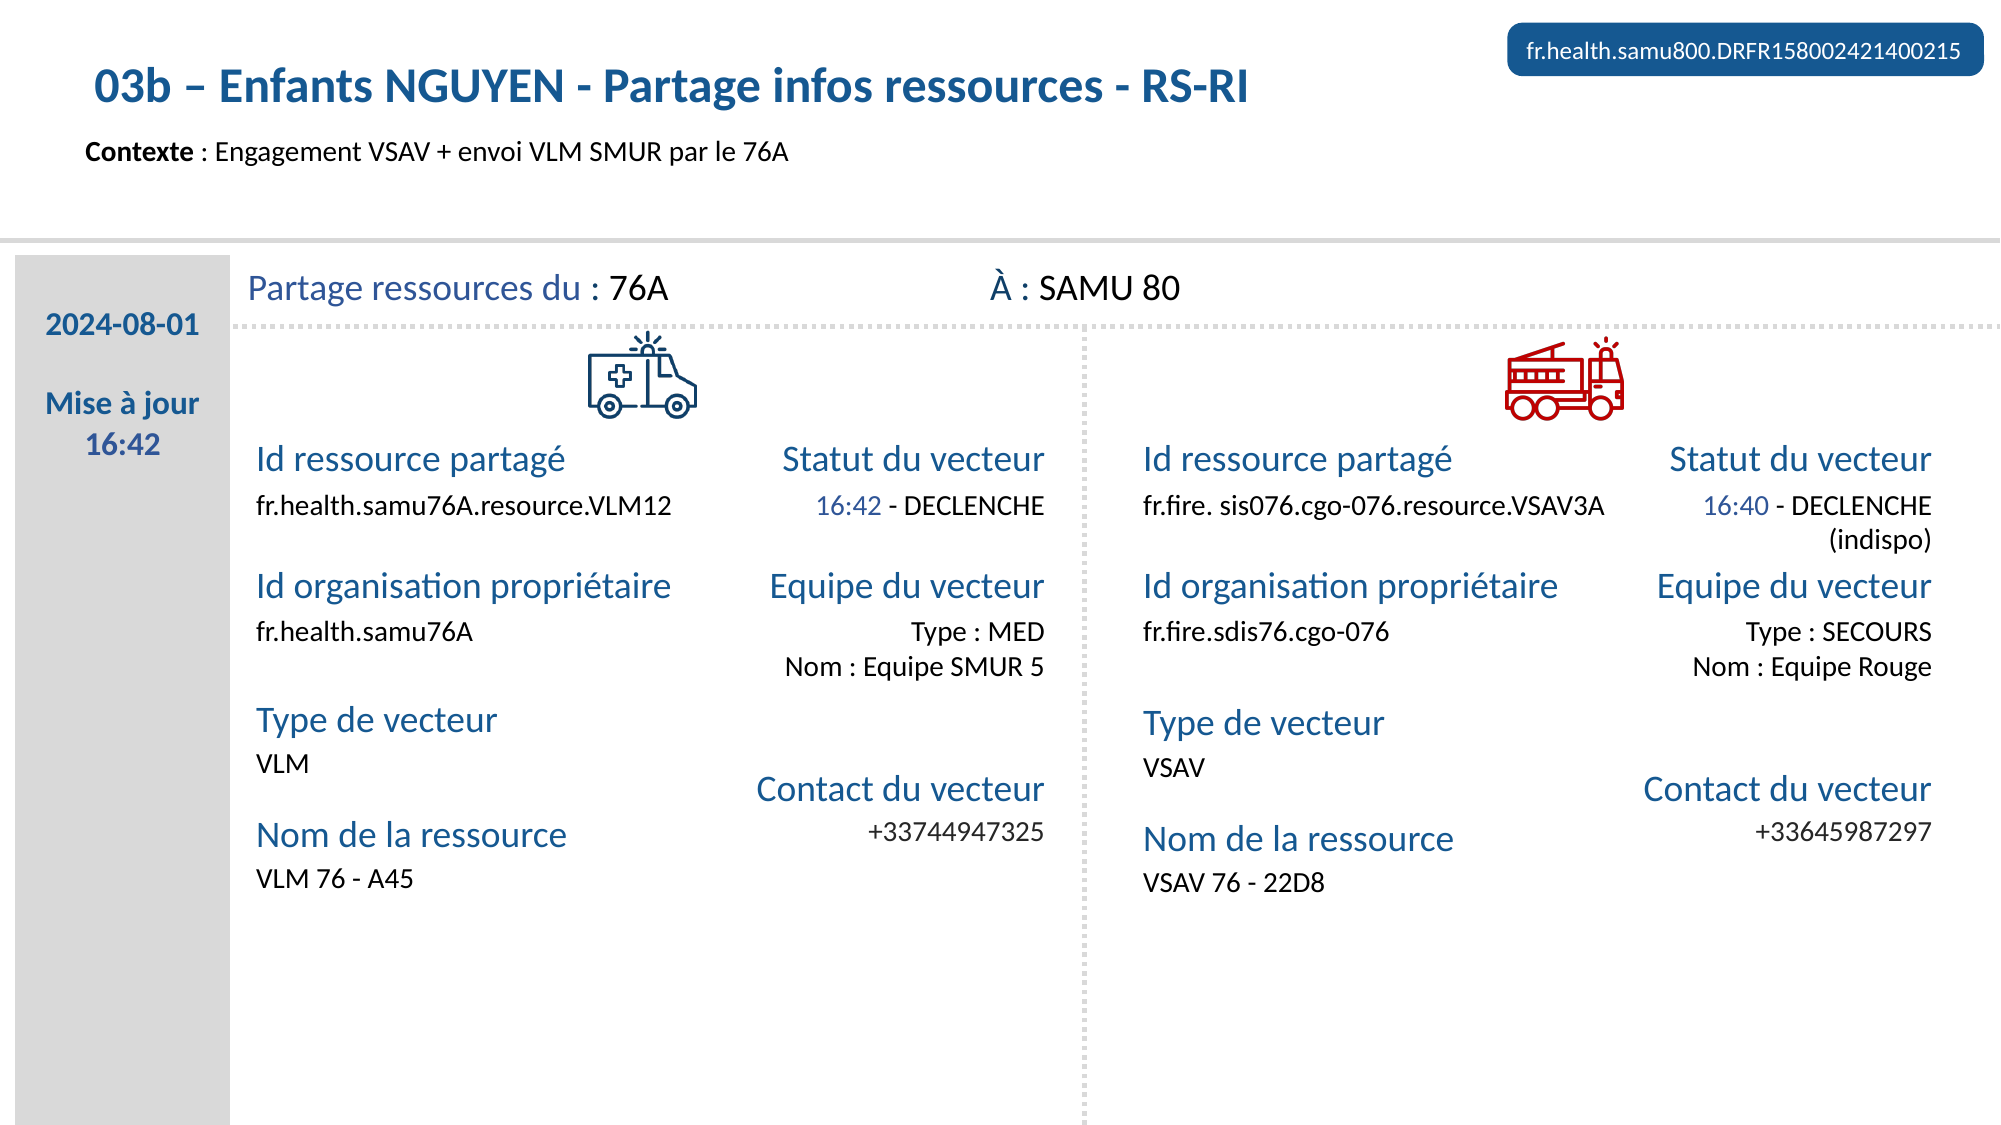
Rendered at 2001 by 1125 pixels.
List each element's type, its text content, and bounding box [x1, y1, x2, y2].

text_box 16:42 - DECLENCHE [777, 478, 1060, 529]
picture [588, 320, 697, 429]
text_box Statut du vecteur [765, 427, 1060, 487]
text_box Contact du vecteur [1609, 756, 1947, 817]
text_box Equipe du vecteur [1609, 553, 1947, 614]
text_box Statut du vecteur [1652, 427, 1947, 487]
text_box Id organisation propriétaire [241, 553, 704, 605]
text_box VSAV 76 - 22D8 [1128, 855, 1452, 906]
text_box Partage ressources du : 76A [233, 256, 735, 316]
text_box Equipe du vecteur [722, 553, 1060, 614]
text_box fr.fire.sdis76.cgo-076 [1128, 605, 1591, 655]
text_box 2024-08-01 Mise à jour 16:42 [15, 255, 230, 1125]
text_box VSAV [1128, 740, 1379, 791]
text_box Contact du vecteur [722, 756, 1060, 817]
text_box +33645987297 [1634, 804, 1947, 855]
picture [1505, 319, 1624, 438]
text_box VLM [241, 736, 492, 787]
text_box Type de vecteur [1128, 690, 1441, 751]
text_box Type : MED Nom : Equipe SMUR 5 [729, 605, 1060, 690]
text_box fr.health.samu76A.resource.VLM12 [241, 478, 704, 529]
text_box Contexte : Engagement VSAV + envoi VLM SMUR par le 76A [79, 126, 1481, 173]
text_box 16:40 - DECLENCHE (indispo) [1664, 478, 1947, 553]
text_box 03b – Enfants NGUYEN - Partage infos ressources - RS-RI [79, 45, 1508, 121]
text_box Nom de la ressource [241, 802, 614, 863]
text_box Type de vecteur [241, 687, 554, 747]
text_box Id ressource partagé [241, 427, 704, 478]
text_box +33744947325 [747, 804, 1060, 855]
text_box Id ressource partagé [1128, 427, 1591, 478]
text_box Type : SECOURS Nom : Equipe Rouge [1616, 605, 1947, 690]
text_box fr.health.samu76A [241, 605, 704, 655]
text_box fr.health.samu800.DRFR158002421400215 [1507, 22, 1985, 77]
text_box Nom de la ressource [1128, 806, 1501, 866]
text_box VLM 76 - A45 [241, 852, 565, 902]
text_box Id organisation propriétaire [1128, 553, 1591, 605]
text_box À : SAMU 80 [834, 256, 1337, 316]
text_box fr.fire. sis076.cgo-076.resource.VSAV3A [1128, 478, 1624, 529]
